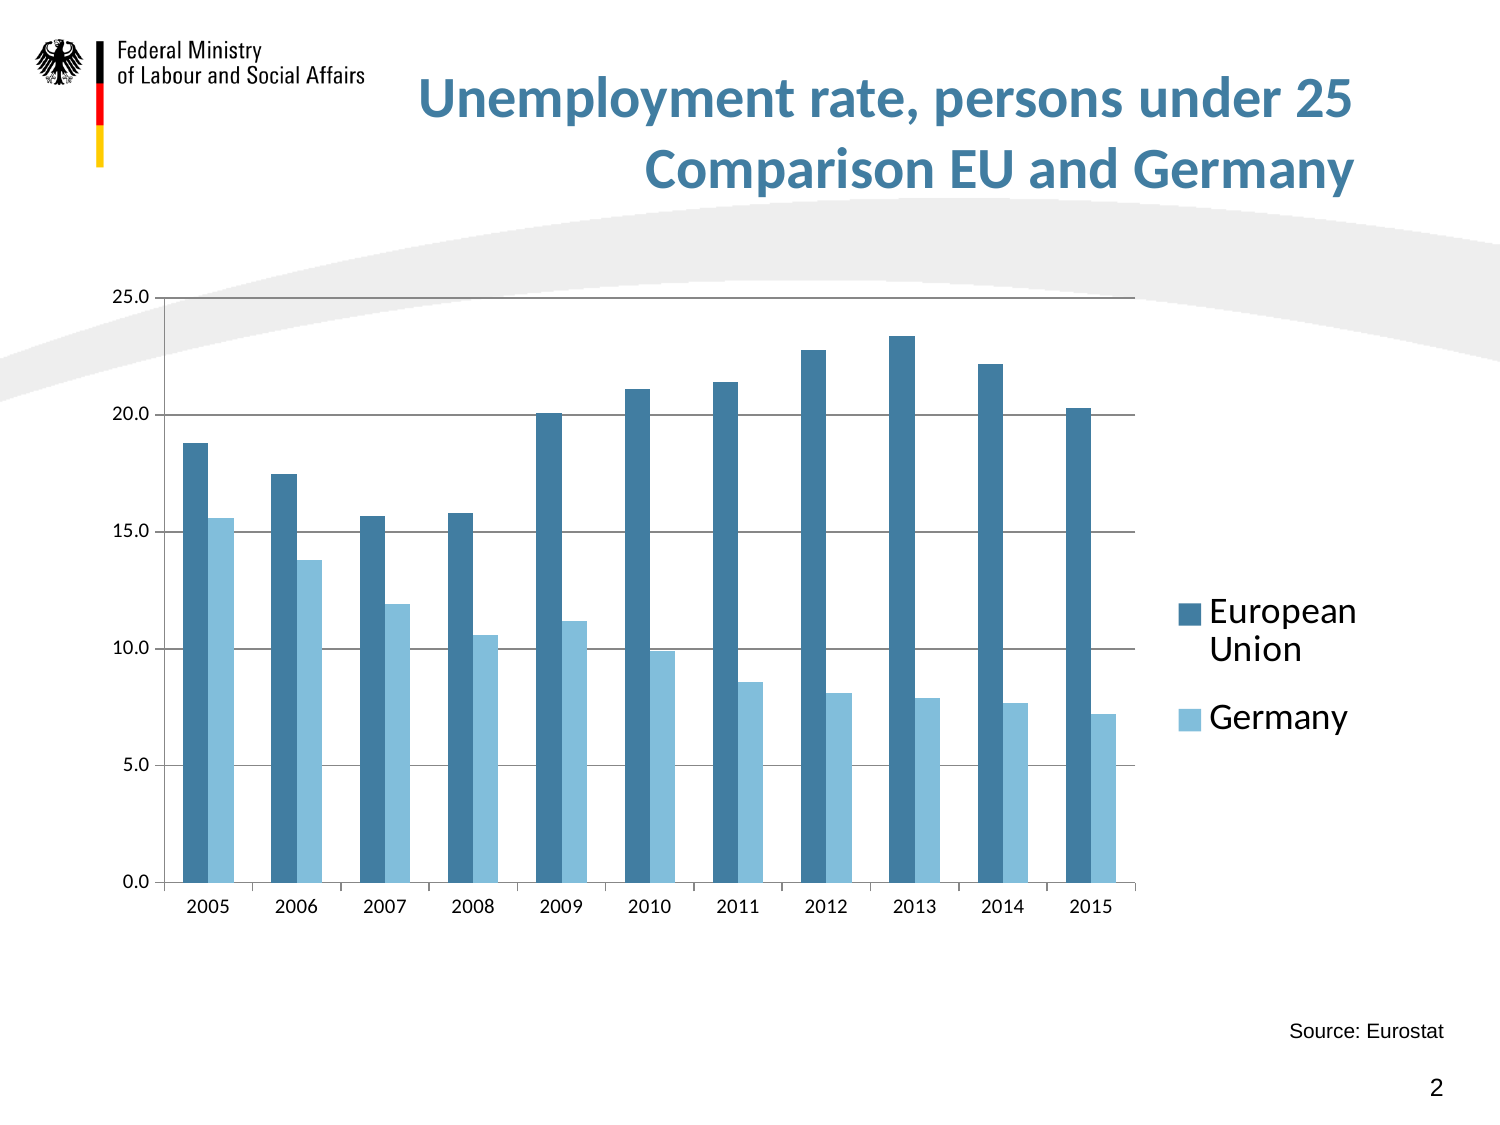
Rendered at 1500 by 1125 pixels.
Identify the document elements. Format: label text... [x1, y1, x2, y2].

text_box Unemployment rate, persons under 25 Comparison EU and Germany [394, 50, 1355, 180]
list Source: Eurostat [75, 397, 1459, 1050]
chart [78, 281, 1413, 964]
slide_number 2 [1305, 1057, 1459, 1117]
picture [0, 0, 1500, 1112]
